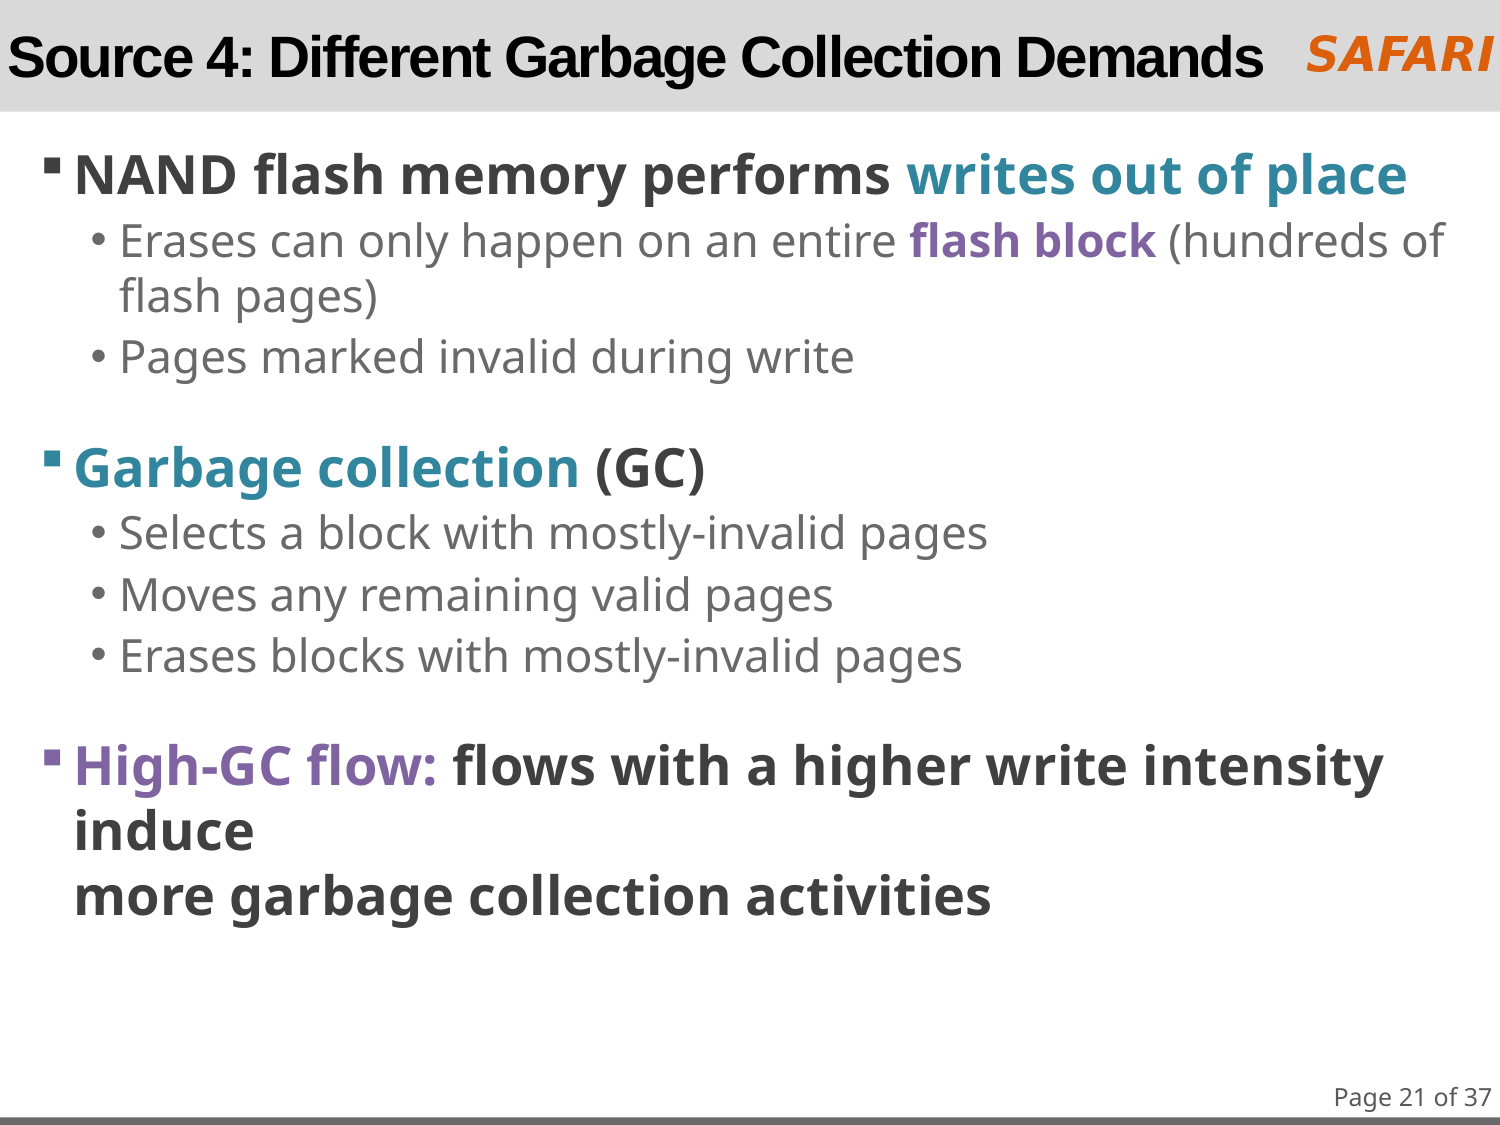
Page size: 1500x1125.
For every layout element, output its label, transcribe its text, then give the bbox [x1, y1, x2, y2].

list NAND flash memory performs writes out of place Erases can only happen on an entire flash block (hundreds of flash pages) Pages marked invalid during write Garbage collection (GC) Selects a block with mostly-invalid pages Moves any remaining valid pages Erases blocks with mostly-invalid pages High-GC flow: flows with a higher write intensity induce more garbage collection activities [24, 132, 1475, 1073]
slide_number Page 21 of 37 [1275, 1079, 1500, 1118]
title Source 4: Different Garbage Collection Demands [0, 22, 1300, 94]
picture [1305, 26, 1500, 83]
